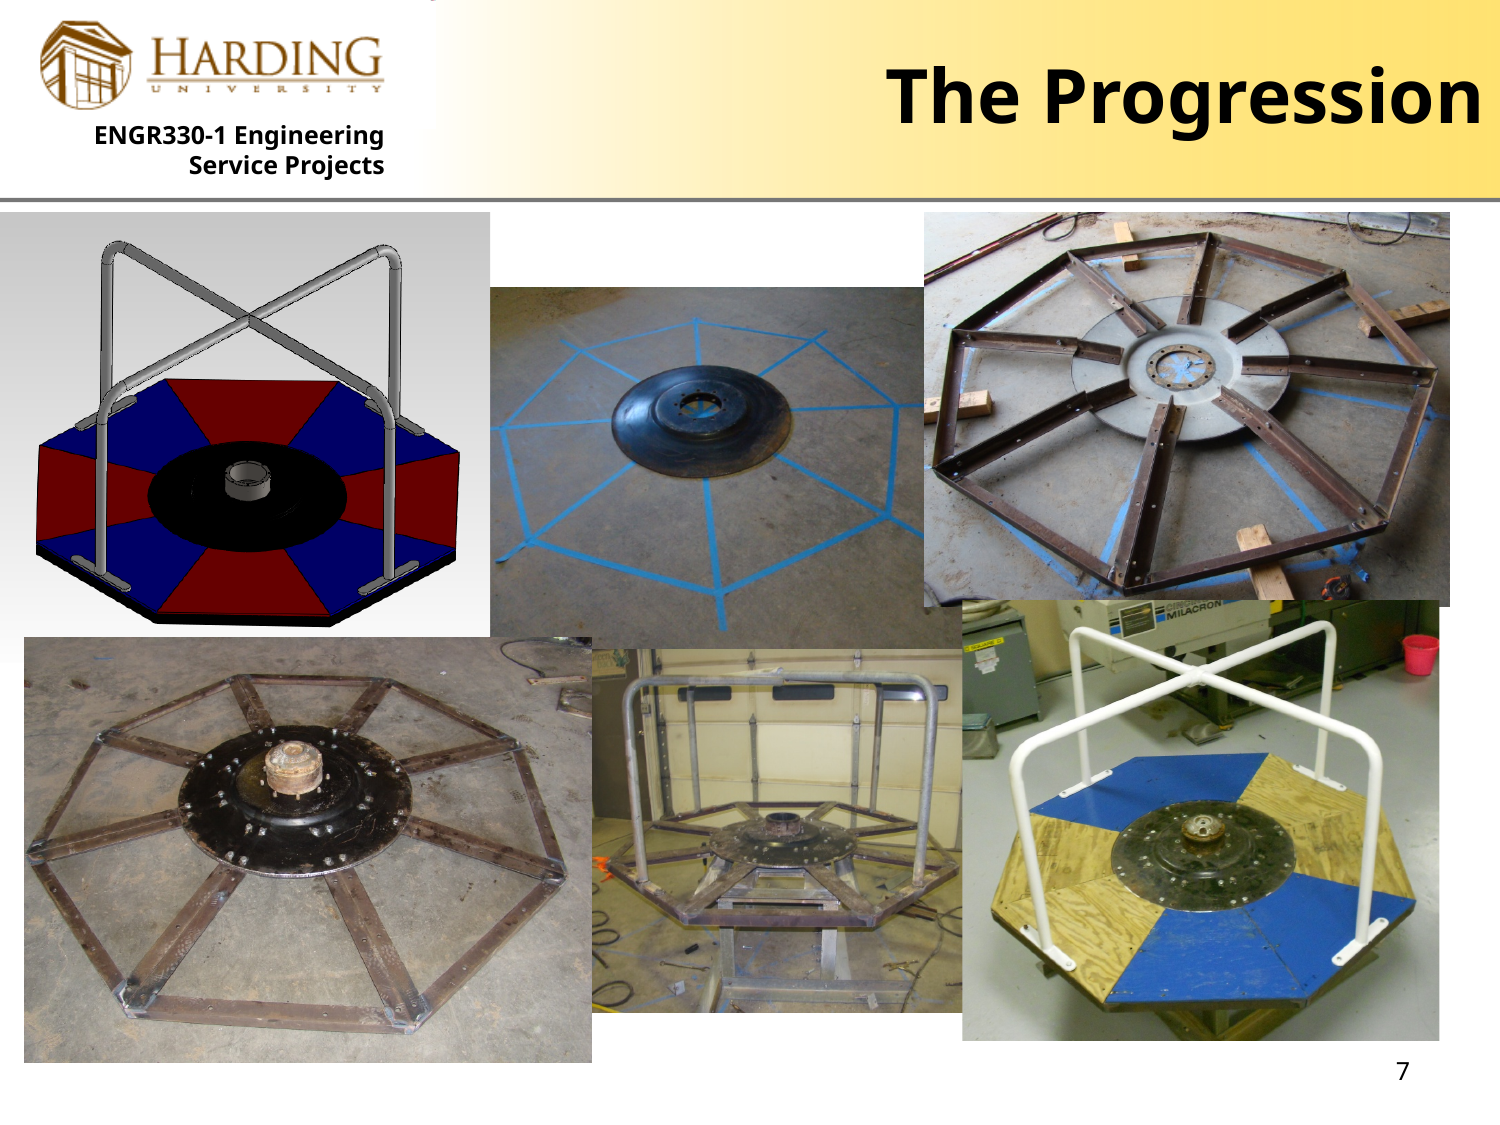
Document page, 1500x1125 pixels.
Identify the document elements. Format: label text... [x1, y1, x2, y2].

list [495, 287, 957, 648]
slide_number 7 [1074, 1049, 1425, 1103]
picture [0, 0, 399, 129]
picture [0, 212, 1451, 1063]
title The Progression [399, 0, 1500, 188]
